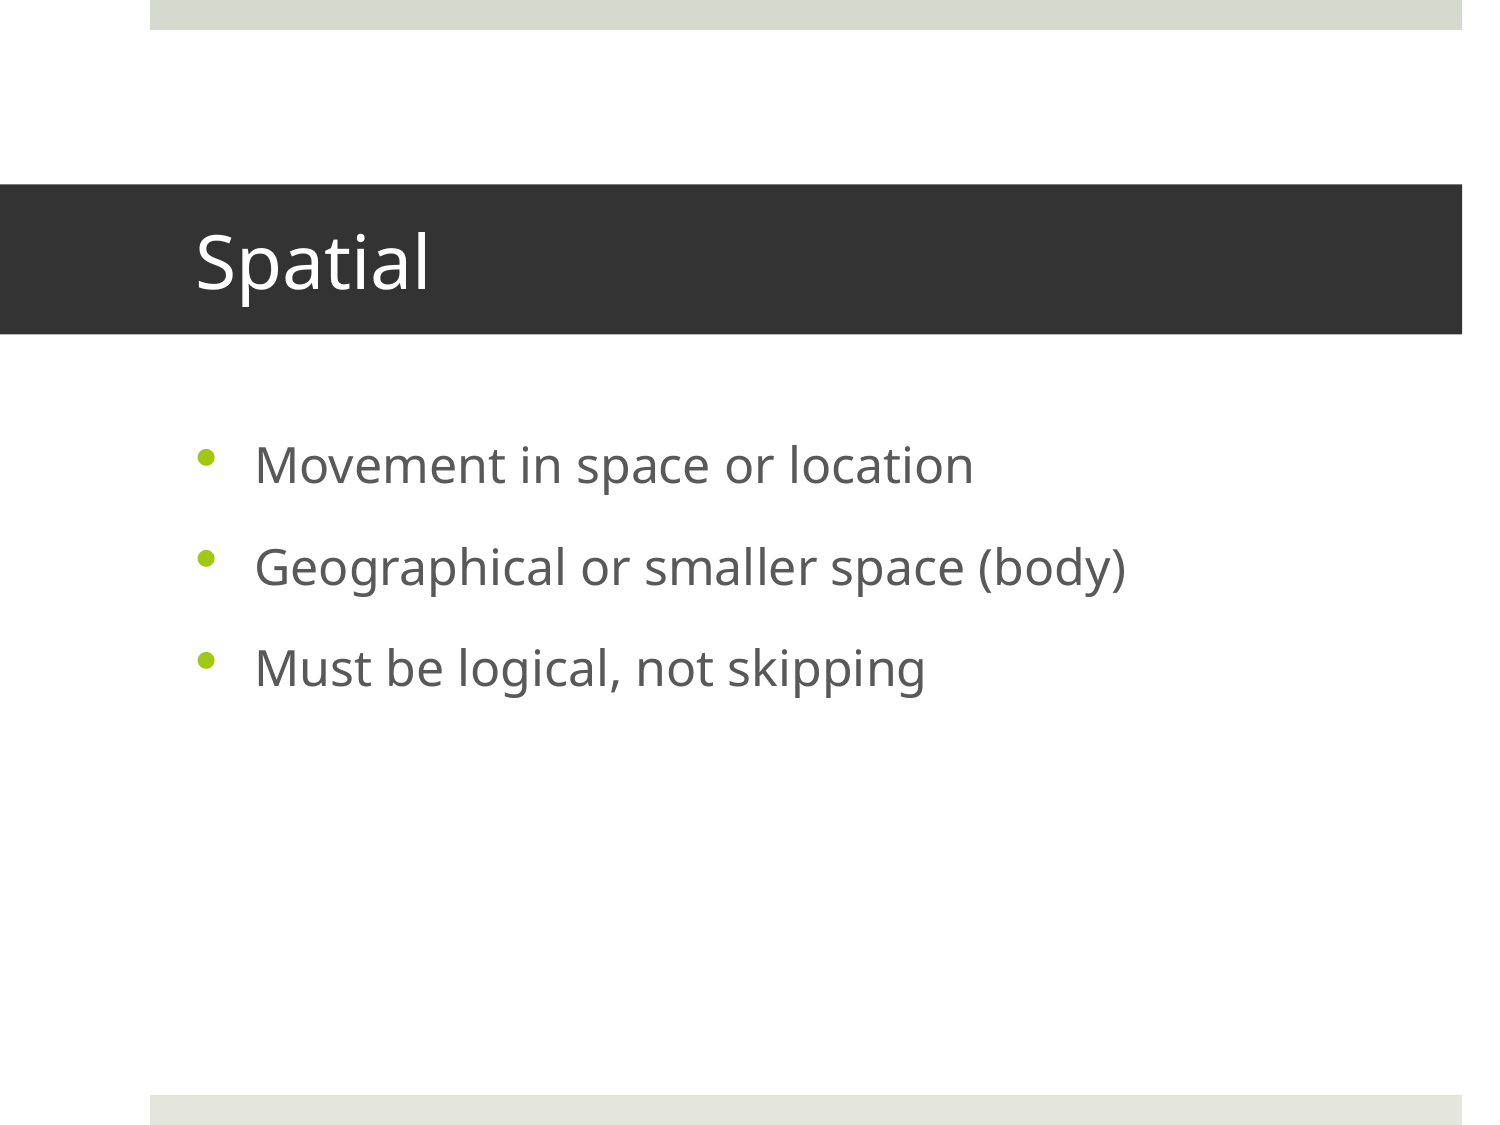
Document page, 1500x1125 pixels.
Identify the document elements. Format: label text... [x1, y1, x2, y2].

list Movement in space or location Geographical or smaller space (body) Must be logical, not skipping [182, 425, 1432, 1028]
title Spatial [0, 184, 1463, 335]
